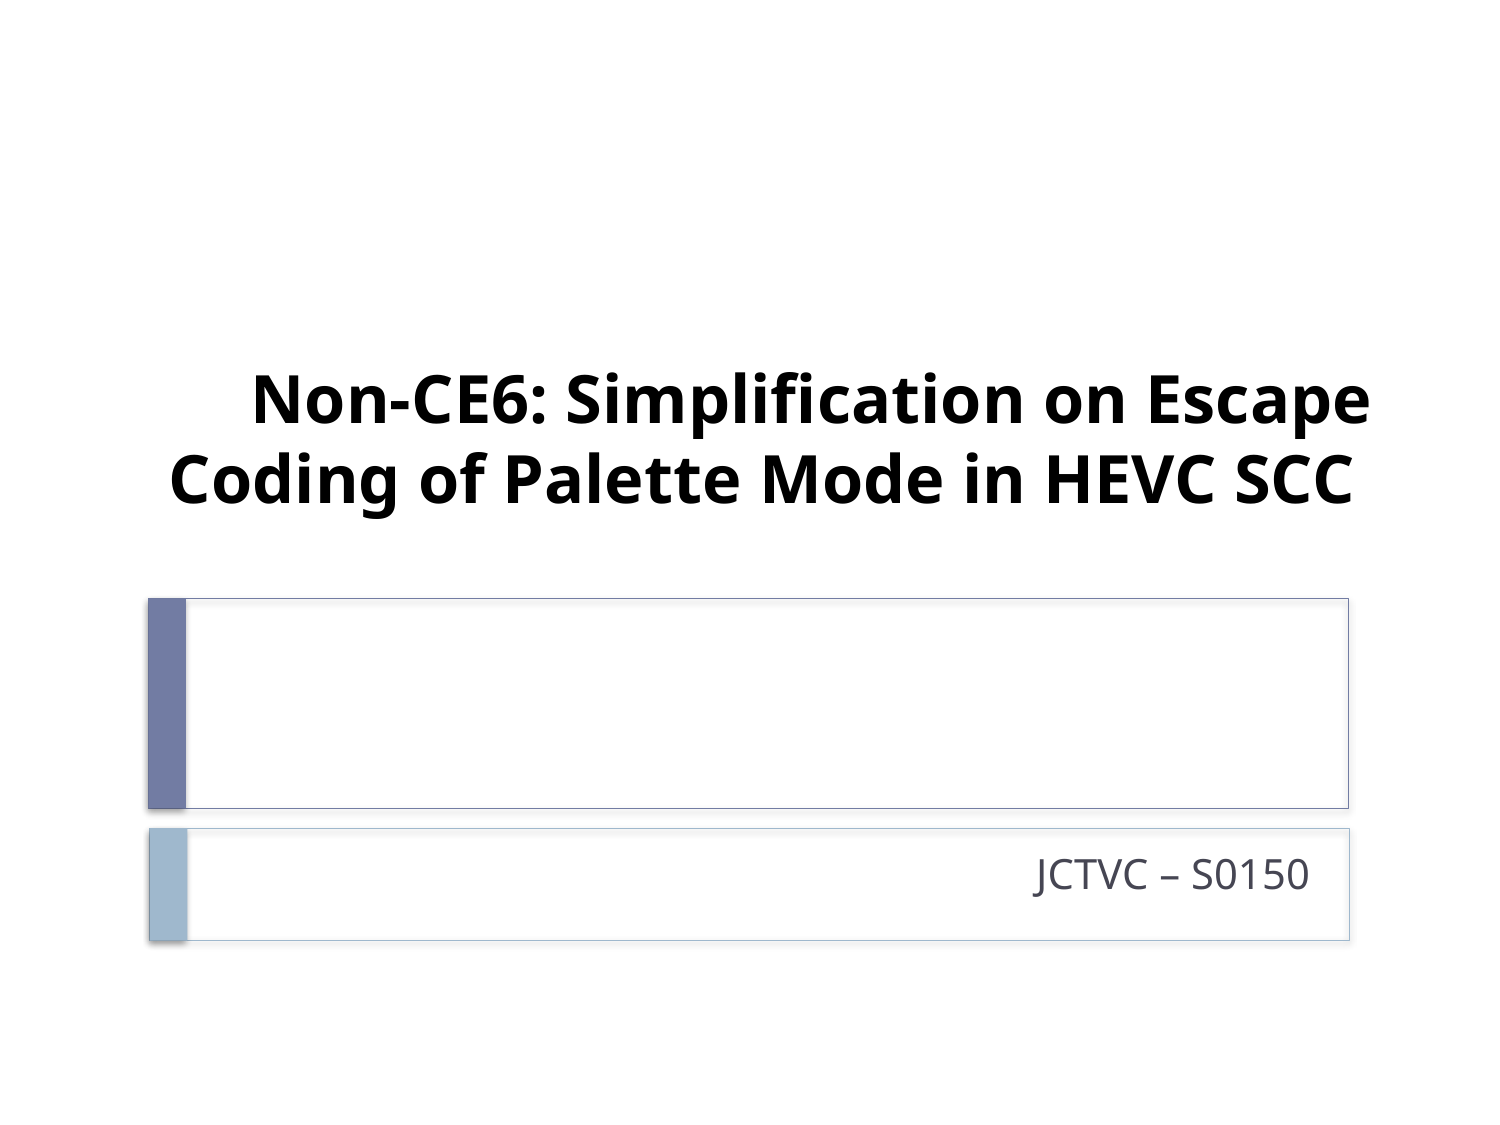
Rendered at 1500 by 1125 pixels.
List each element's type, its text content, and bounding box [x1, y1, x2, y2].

title Non-CE6: Simplification on Escape Coding of Palette Mode in HEVC SCC [75, 349, 1388, 591]
subtitle JCTVC – S0150 [200, 840, 1325, 929]
